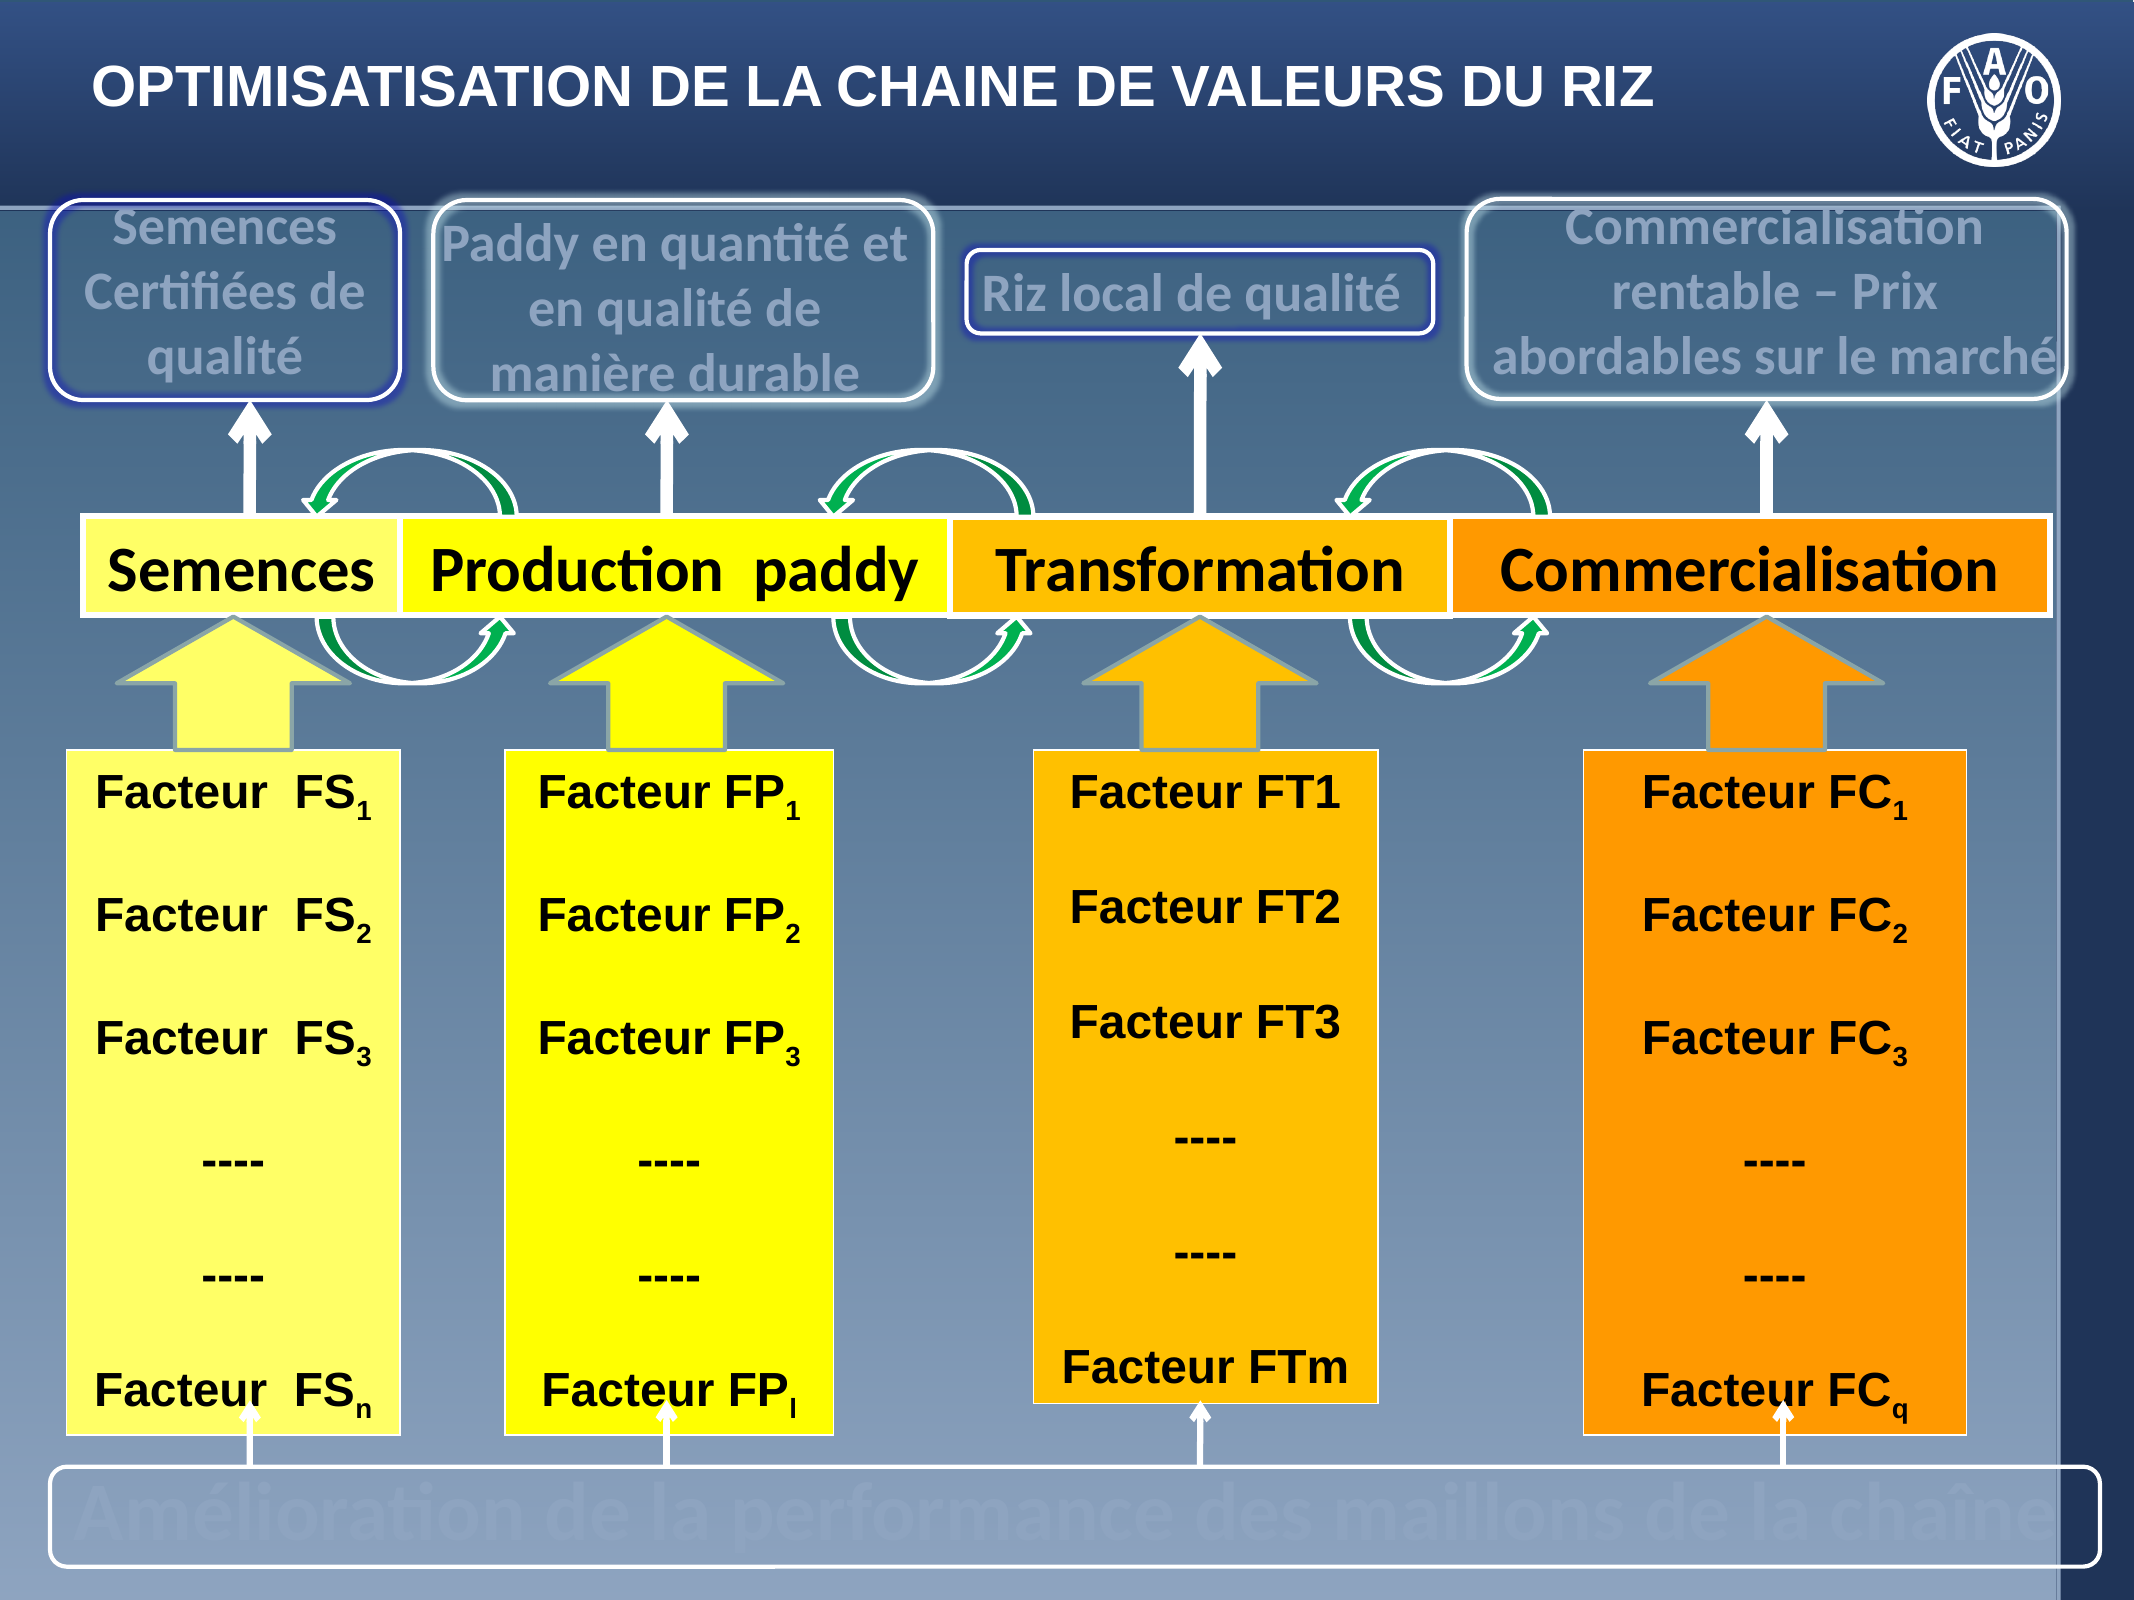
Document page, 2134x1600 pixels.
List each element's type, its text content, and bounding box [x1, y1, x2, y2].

text_box Facteur FT1 Facteur FT2 Facteur FT3 ---- ---- Facteur FTm [1033, 750, 1378, 1404]
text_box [0, 1449, 2134, 1567]
text_box [1081, 614, 1319, 753]
text_box Facteur FC1 Facteur FC2 Facteur FC3 ---- ---- Facteur FCq [1583, 750, 1967, 1435]
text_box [1466, 182, 2084, 400]
text_box [1347, 614, 1550, 686]
text_box [817, 447, 1036, 519]
text_box Transformation [950, 516, 1450, 616]
text_box Facteur FP1 Facteur FP2 Facteur FP3 ---- ---- Facteur FPl [505, 750, 834, 1435]
text_box Semences [83, 516, 399, 616]
text_box Production paddy [399, 516, 950, 616]
text_box [1334, 447, 1553, 519]
text_box [831, 614, 1033, 686]
text_box [114, 614, 353, 753]
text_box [16, 183, 434, 401]
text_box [416, 199, 934, 416]
text_box Facteur FS1 Facteur FS2 Facteur FS3 ---- ---- Facteur FSn [66, 750, 400, 1435]
text_box [547, 614, 786, 753]
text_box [949, 249, 1434, 334]
text_box [1647, 614, 1886, 753]
picture [1927, 33, 2061, 167]
text_box [301, 447, 519, 519]
title OPTIMISATISATION DE LA CHAINE DE VALEURS DU RIZ [82, 16, 2001, 151]
text_box Commercialisation [1450, 516, 2050, 616]
text_box [314, 614, 516, 686]
